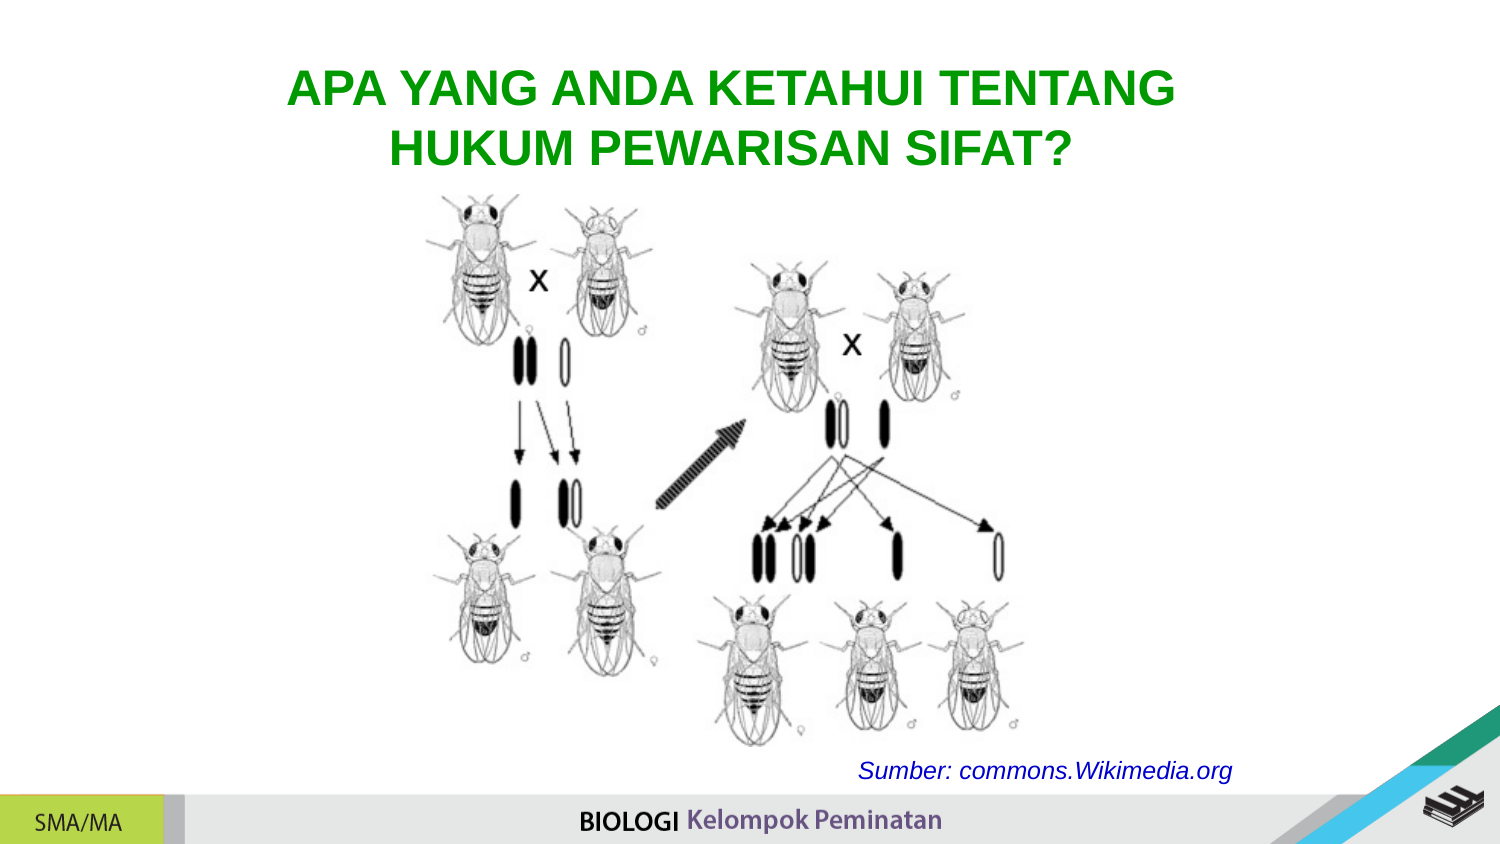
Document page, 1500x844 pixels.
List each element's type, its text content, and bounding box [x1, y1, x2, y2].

picture [0, 194, 1500, 844]
text_box APA YANG ANDA KETAHUI TENTANG HUKUM PEWARISAN SIFAT? [262, 48, 1200, 183]
